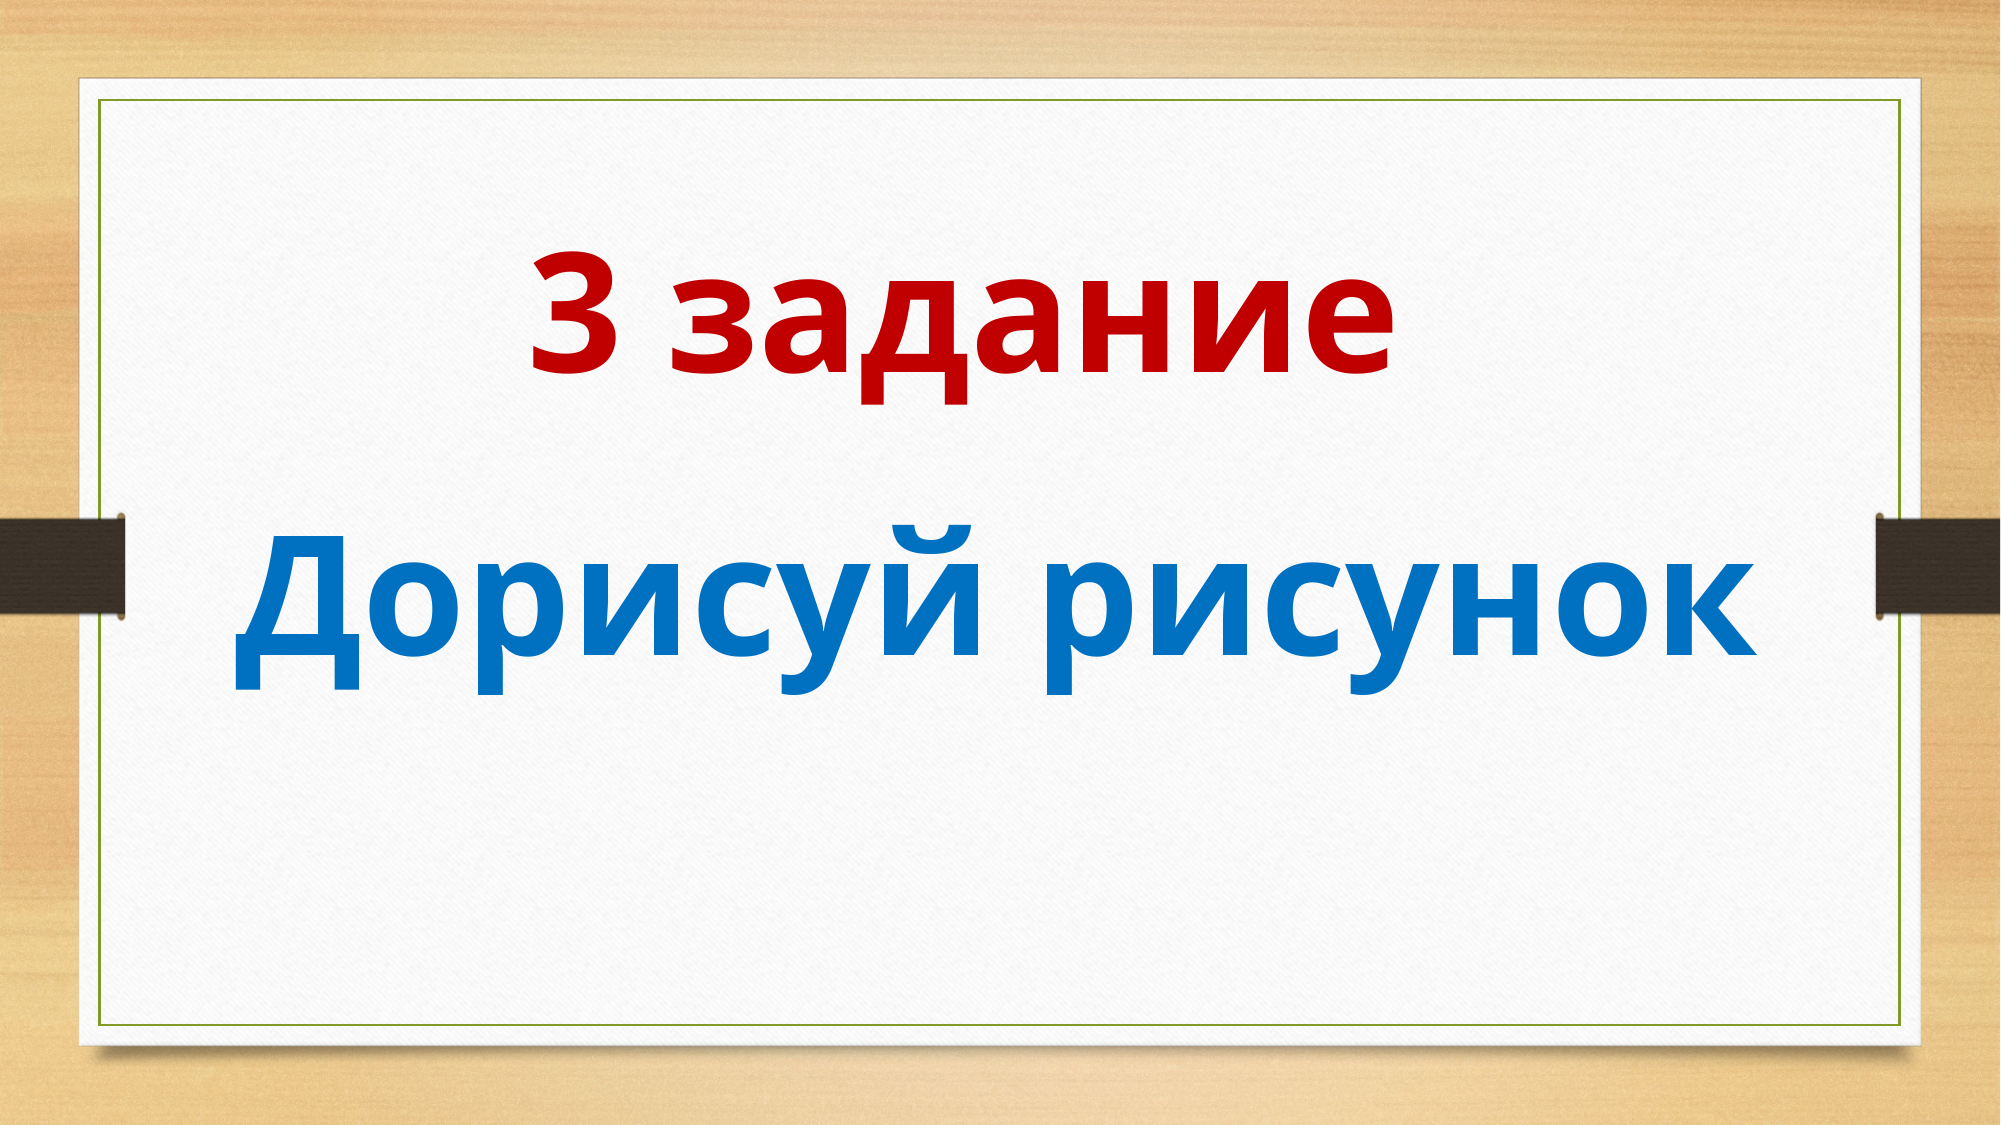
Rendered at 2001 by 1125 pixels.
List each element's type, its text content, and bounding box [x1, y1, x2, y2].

text_box 3 задание [512, 198, 1415, 414]
picture [0, 0, 2001, 1125]
text_box Дорисуй рисунок [220, 481, 1774, 697]
